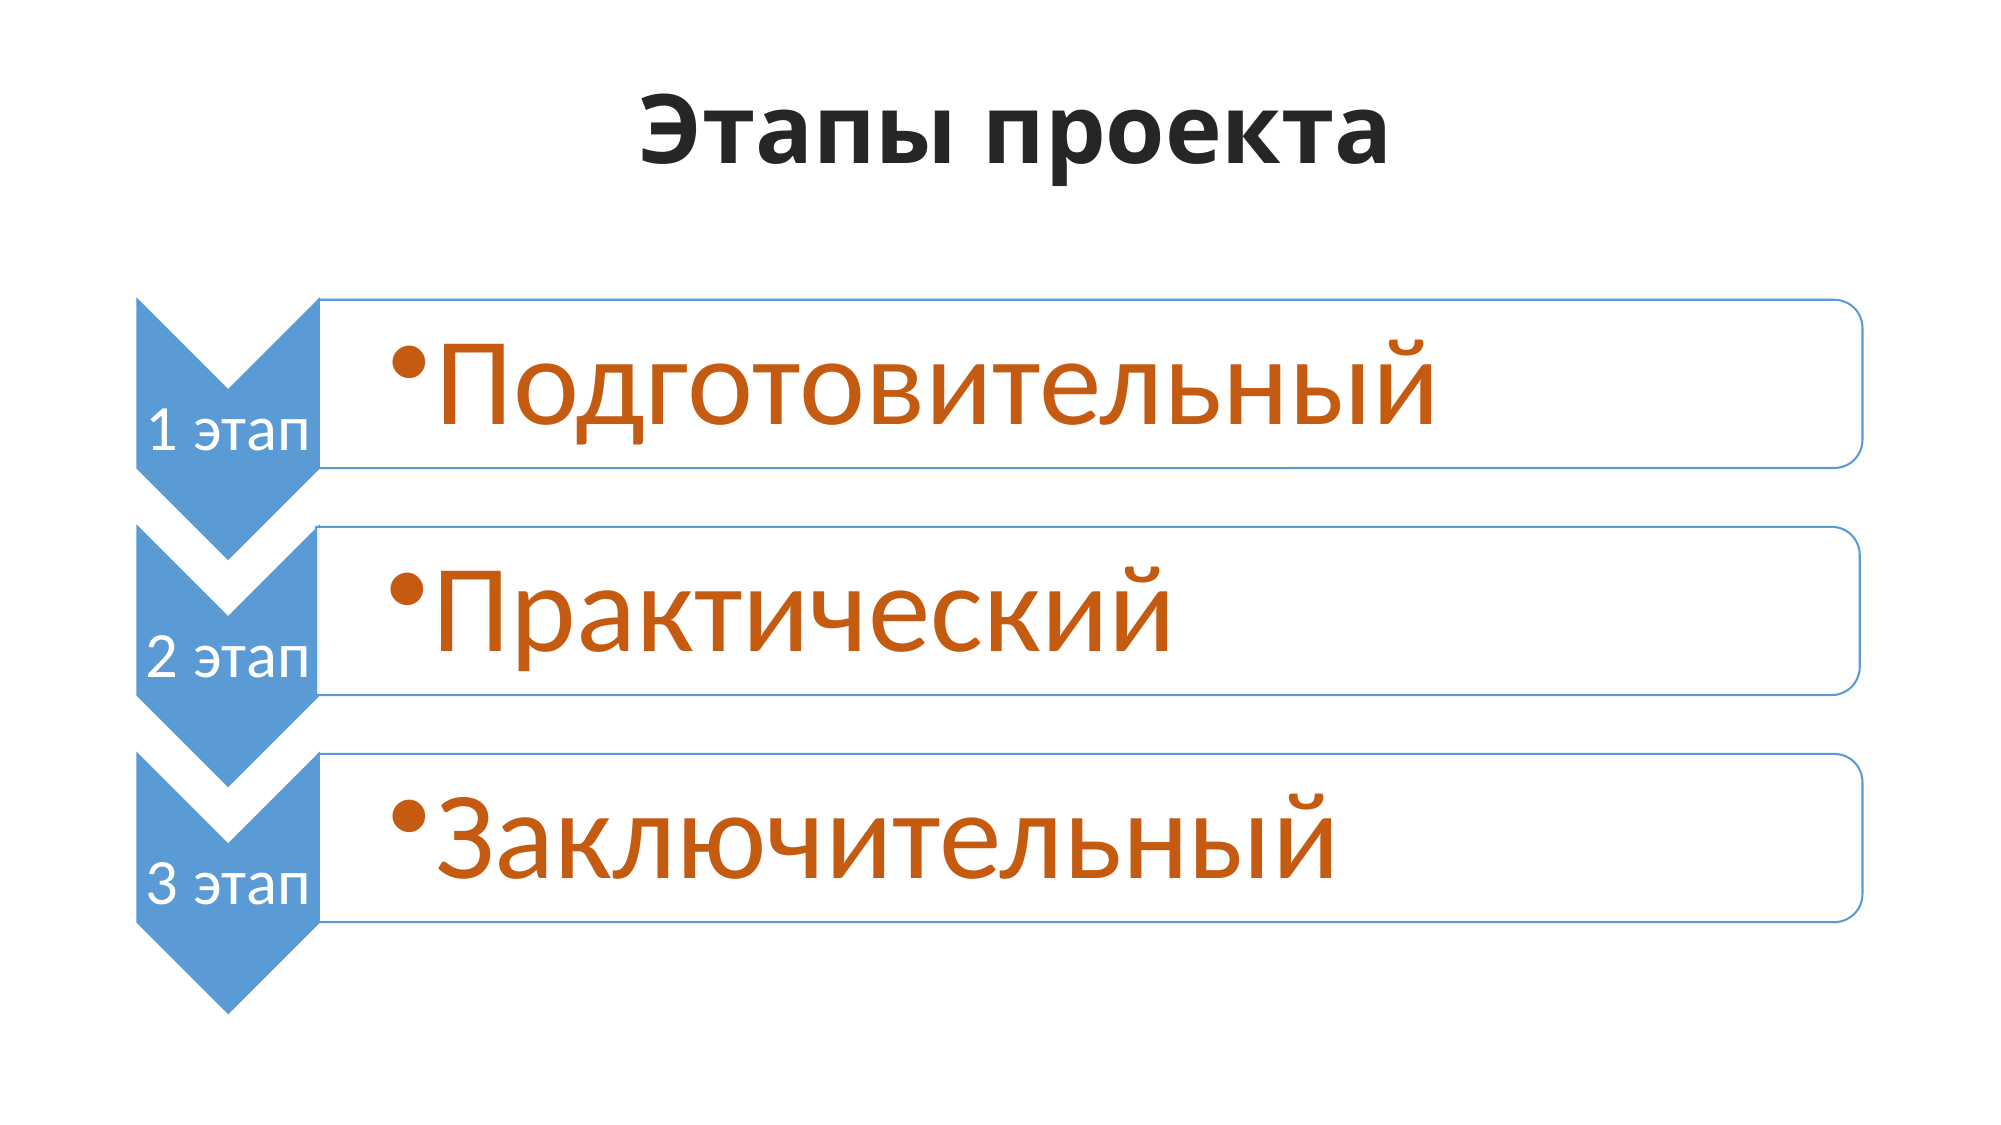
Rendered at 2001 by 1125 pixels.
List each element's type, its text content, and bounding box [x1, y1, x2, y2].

title Этапы проекта [613, 59, 1419, 205]
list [137, 299, 1863, 1014]
